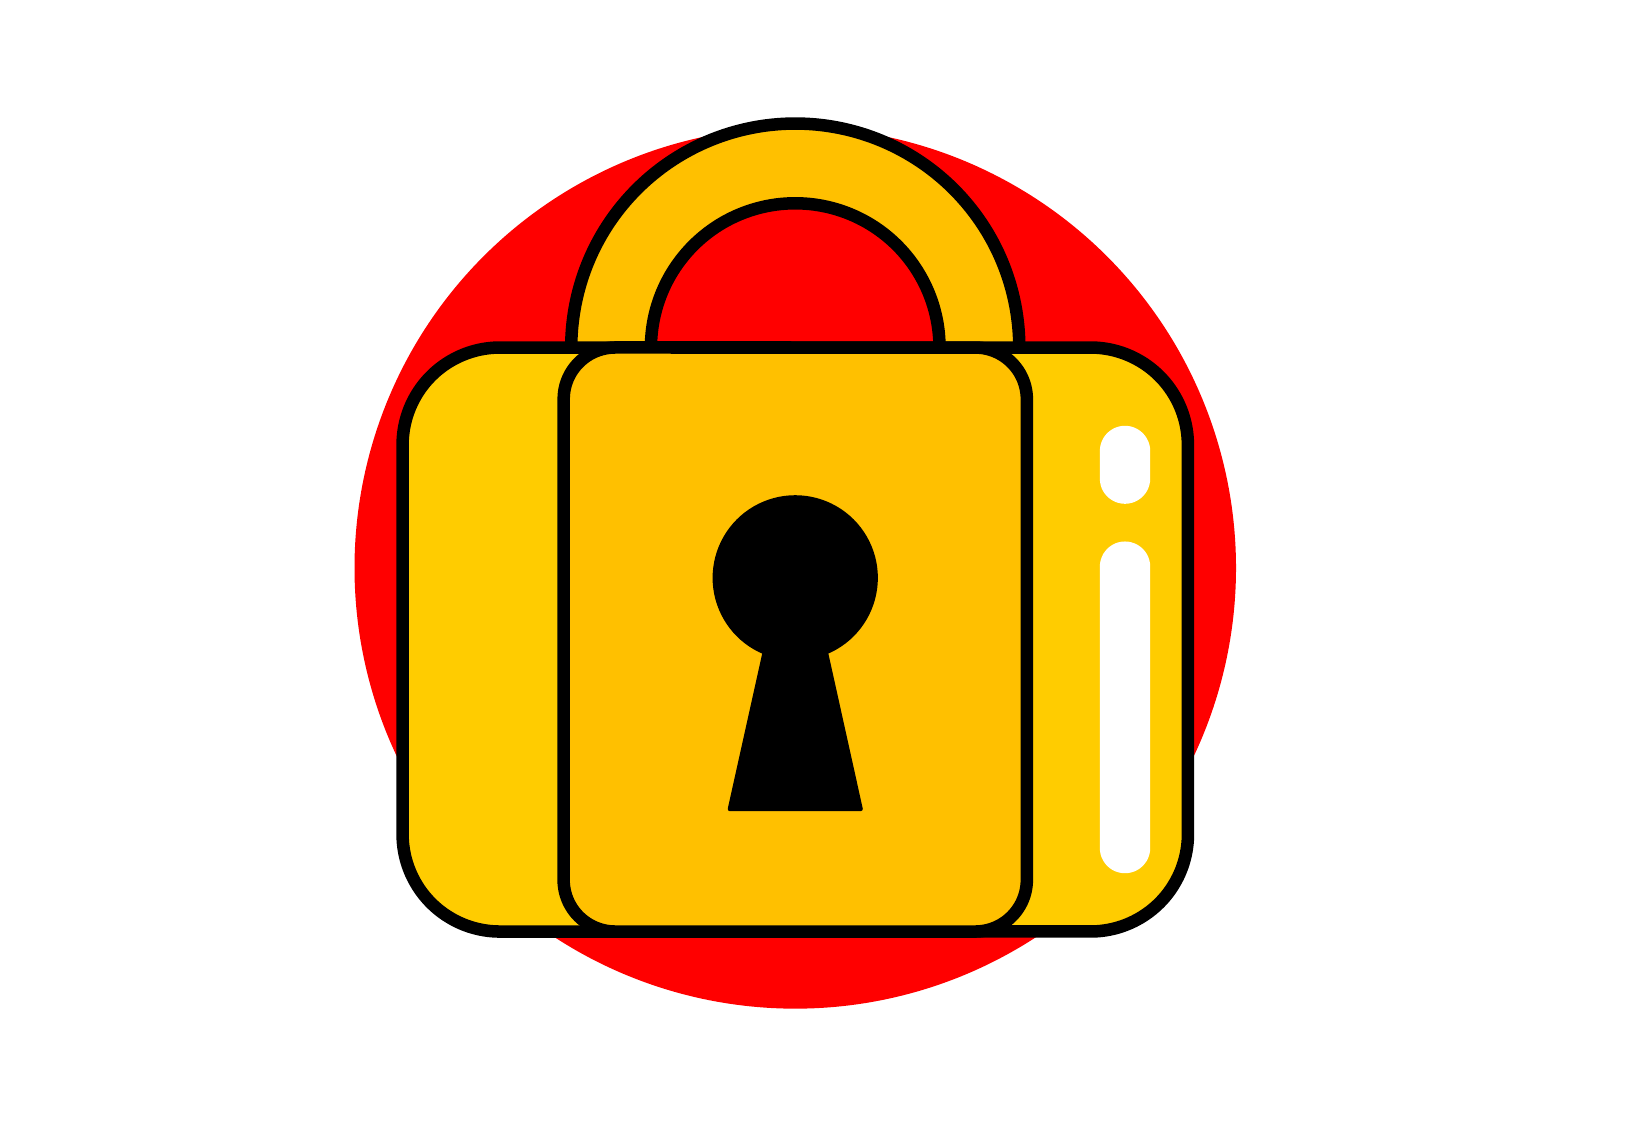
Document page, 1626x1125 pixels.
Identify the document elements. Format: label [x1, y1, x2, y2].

text_box [354, 123, 1237, 1009]
